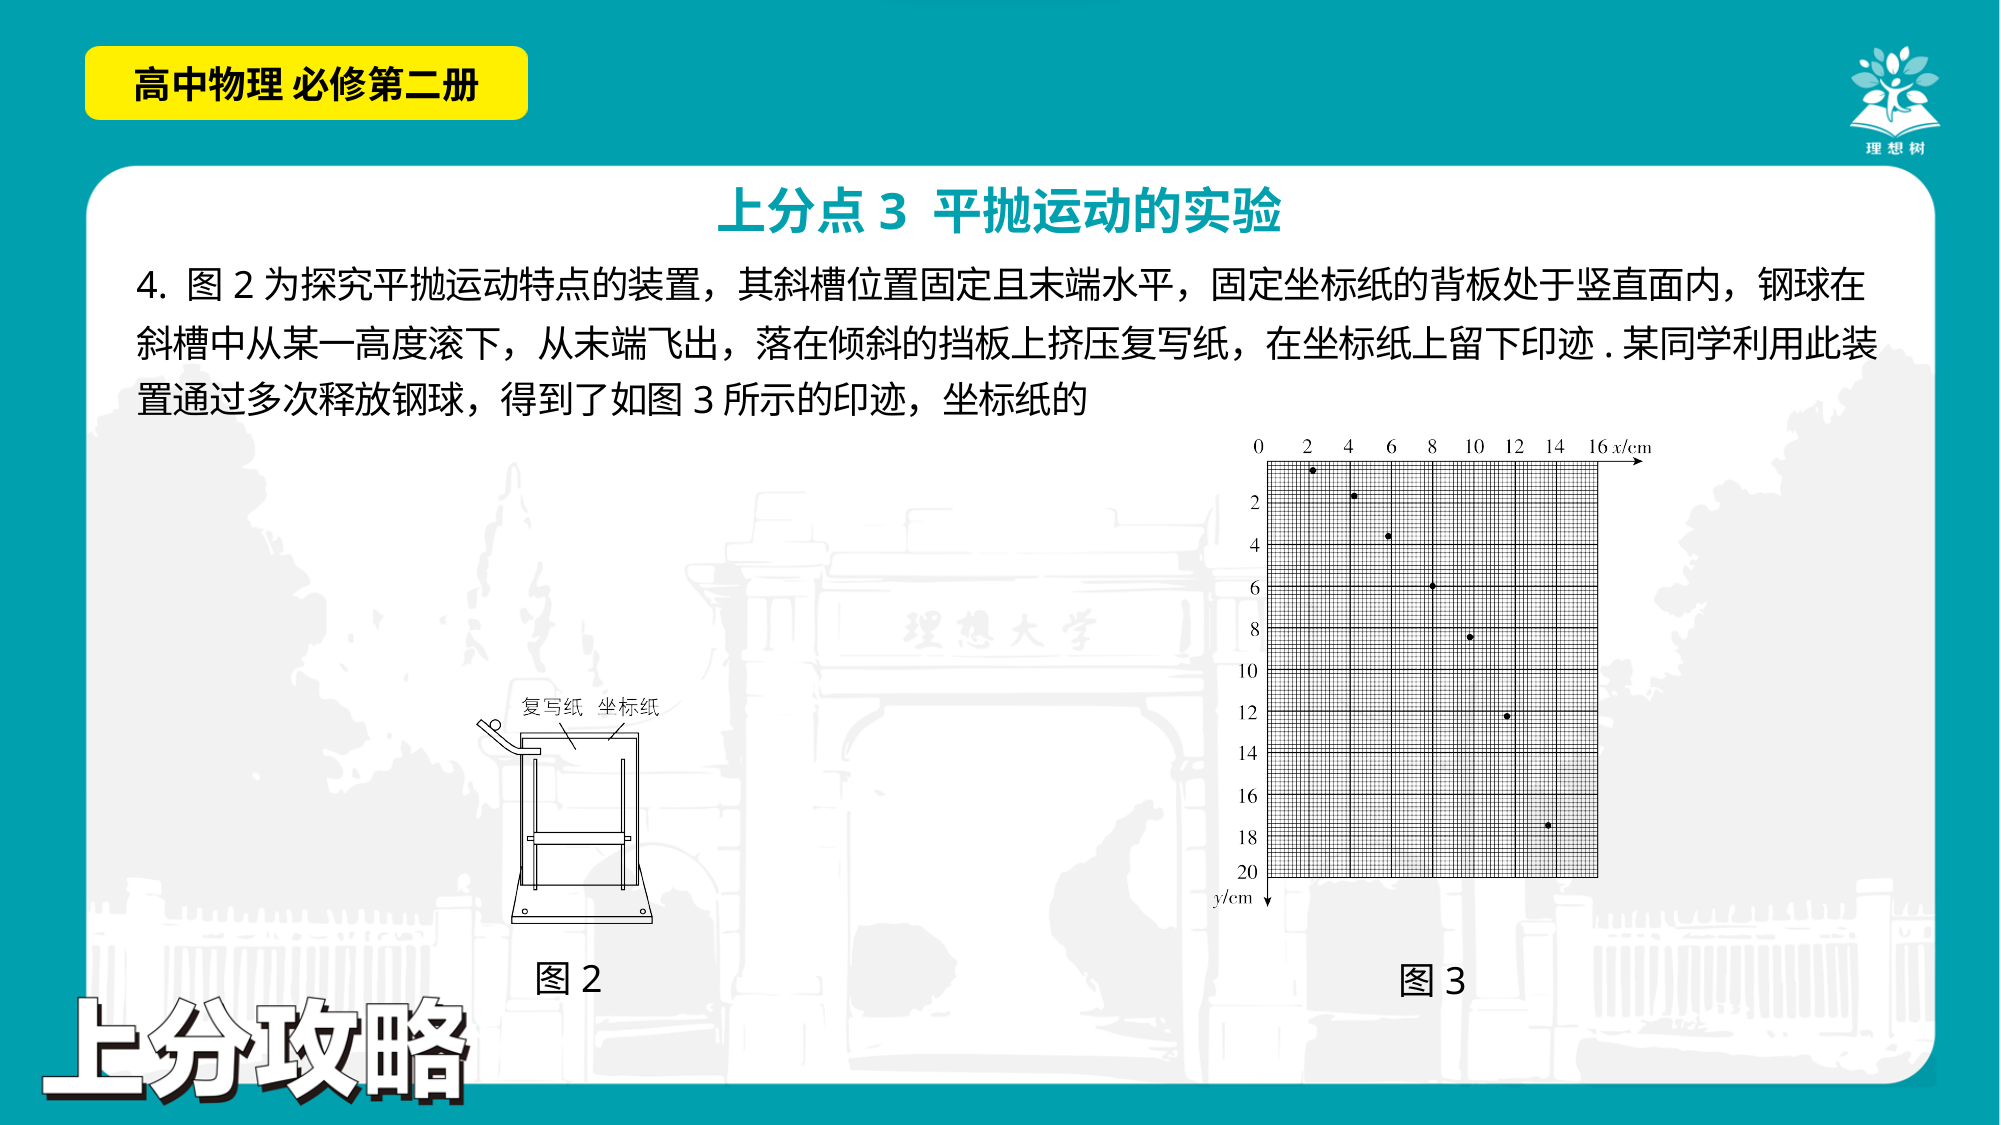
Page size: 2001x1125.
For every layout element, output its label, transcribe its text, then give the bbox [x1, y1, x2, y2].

picture [0, 0, 2000, 1125]
text_box 图2 [534, 944, 603, 997]
text_box 图3 [1398, 945, 1467, 999]
